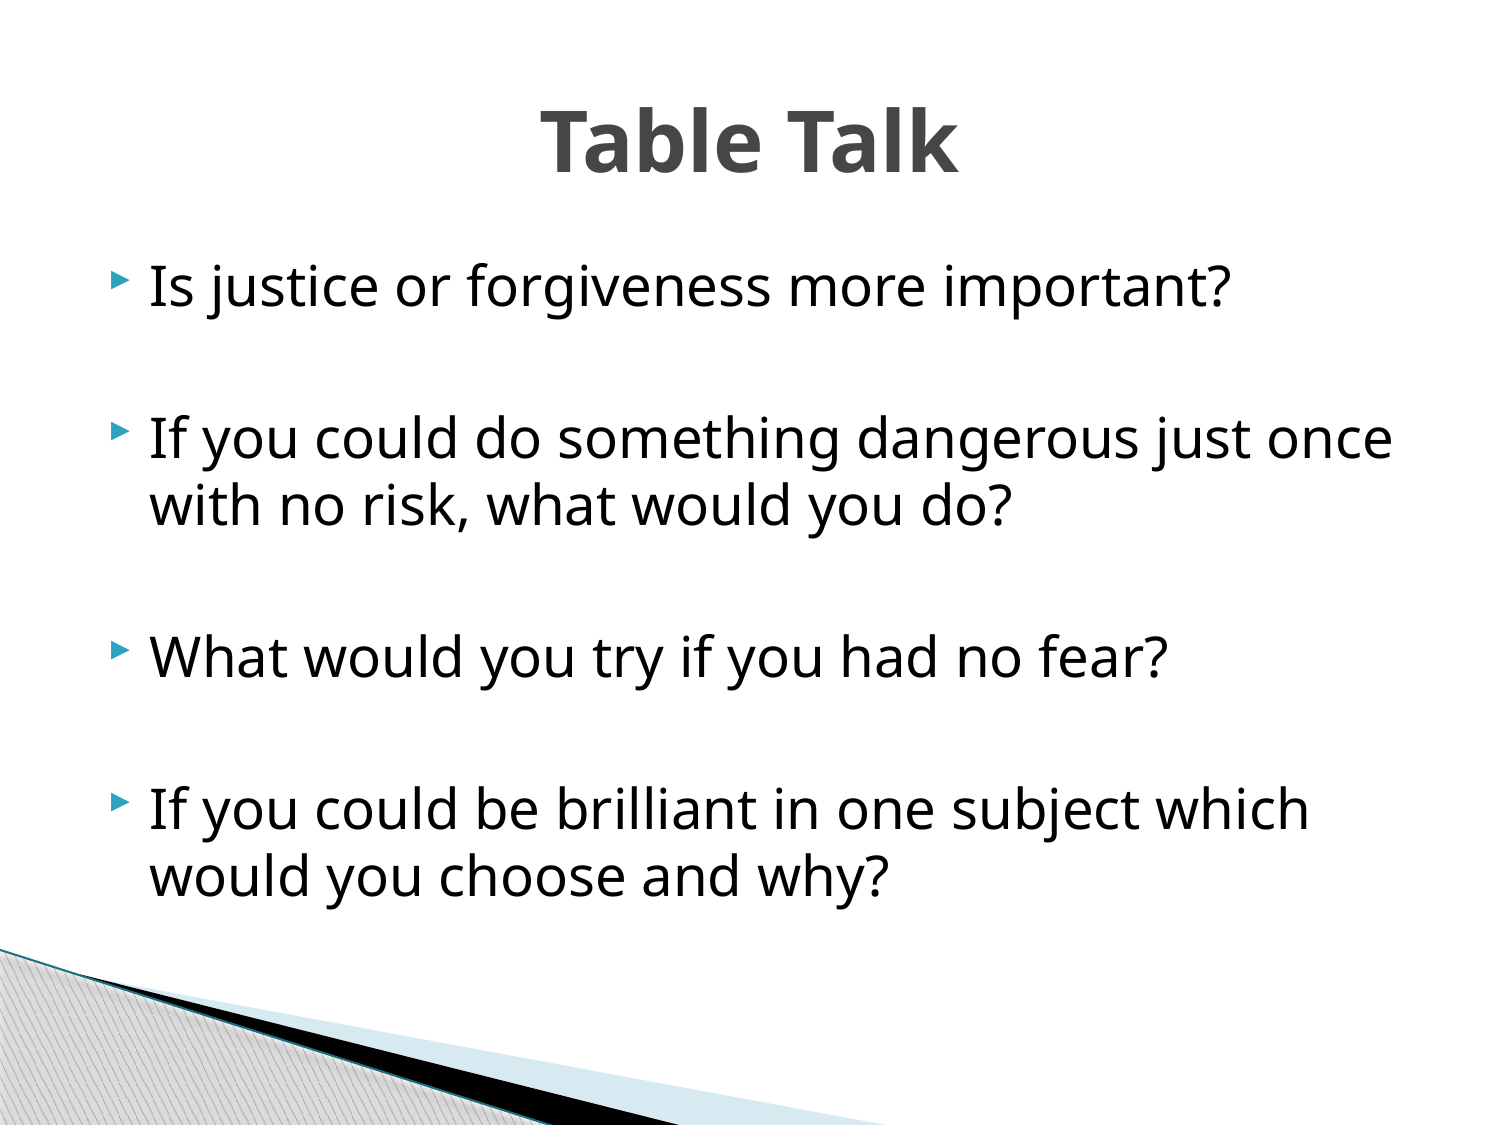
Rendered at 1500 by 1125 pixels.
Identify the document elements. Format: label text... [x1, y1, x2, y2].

list Is justice or forgiveness more important? If you could do something dangerous just once with no risk, what would you do? What would you try if you had no fear? If you could be brilliant in one subject which would you choose and why? [74, 242, 1426, 986]
title Table Talk [75, 45, 1425, 233]
